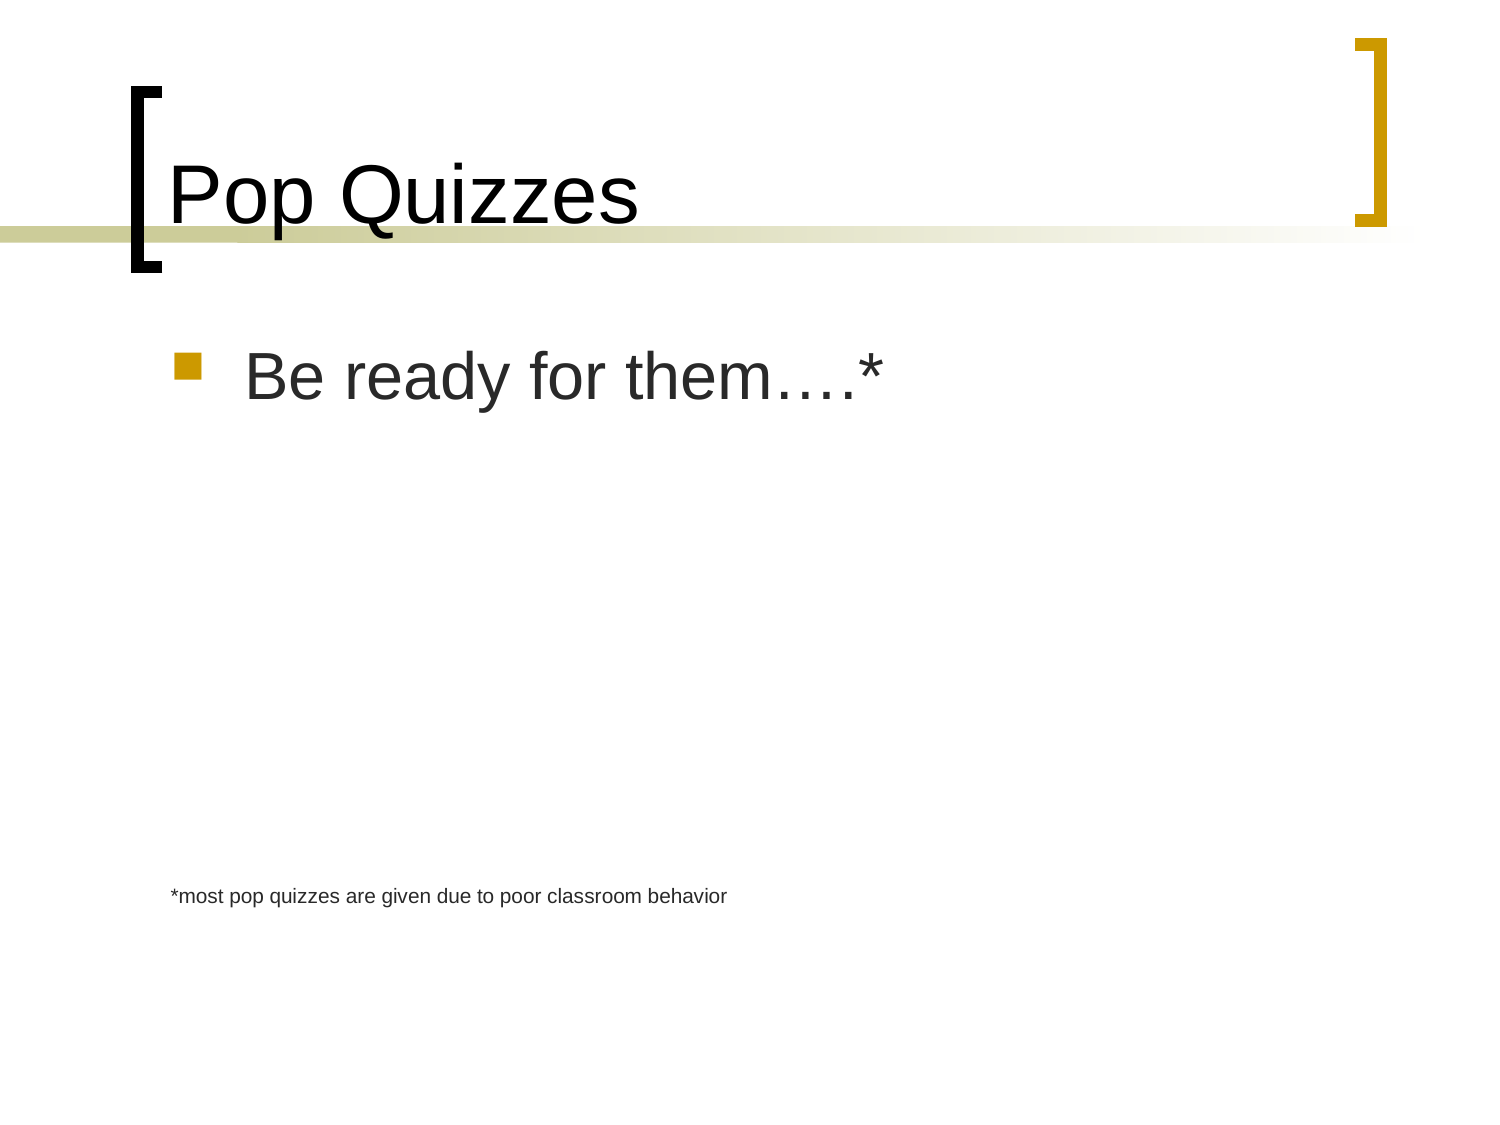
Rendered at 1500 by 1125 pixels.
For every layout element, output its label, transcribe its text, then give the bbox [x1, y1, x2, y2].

title Pop Quizzes [152, 15, 1328, 248]
list Be ready for them….* *most pop quizzes are given due to poor classroom behavior [155, 324, 1413, 1001]
